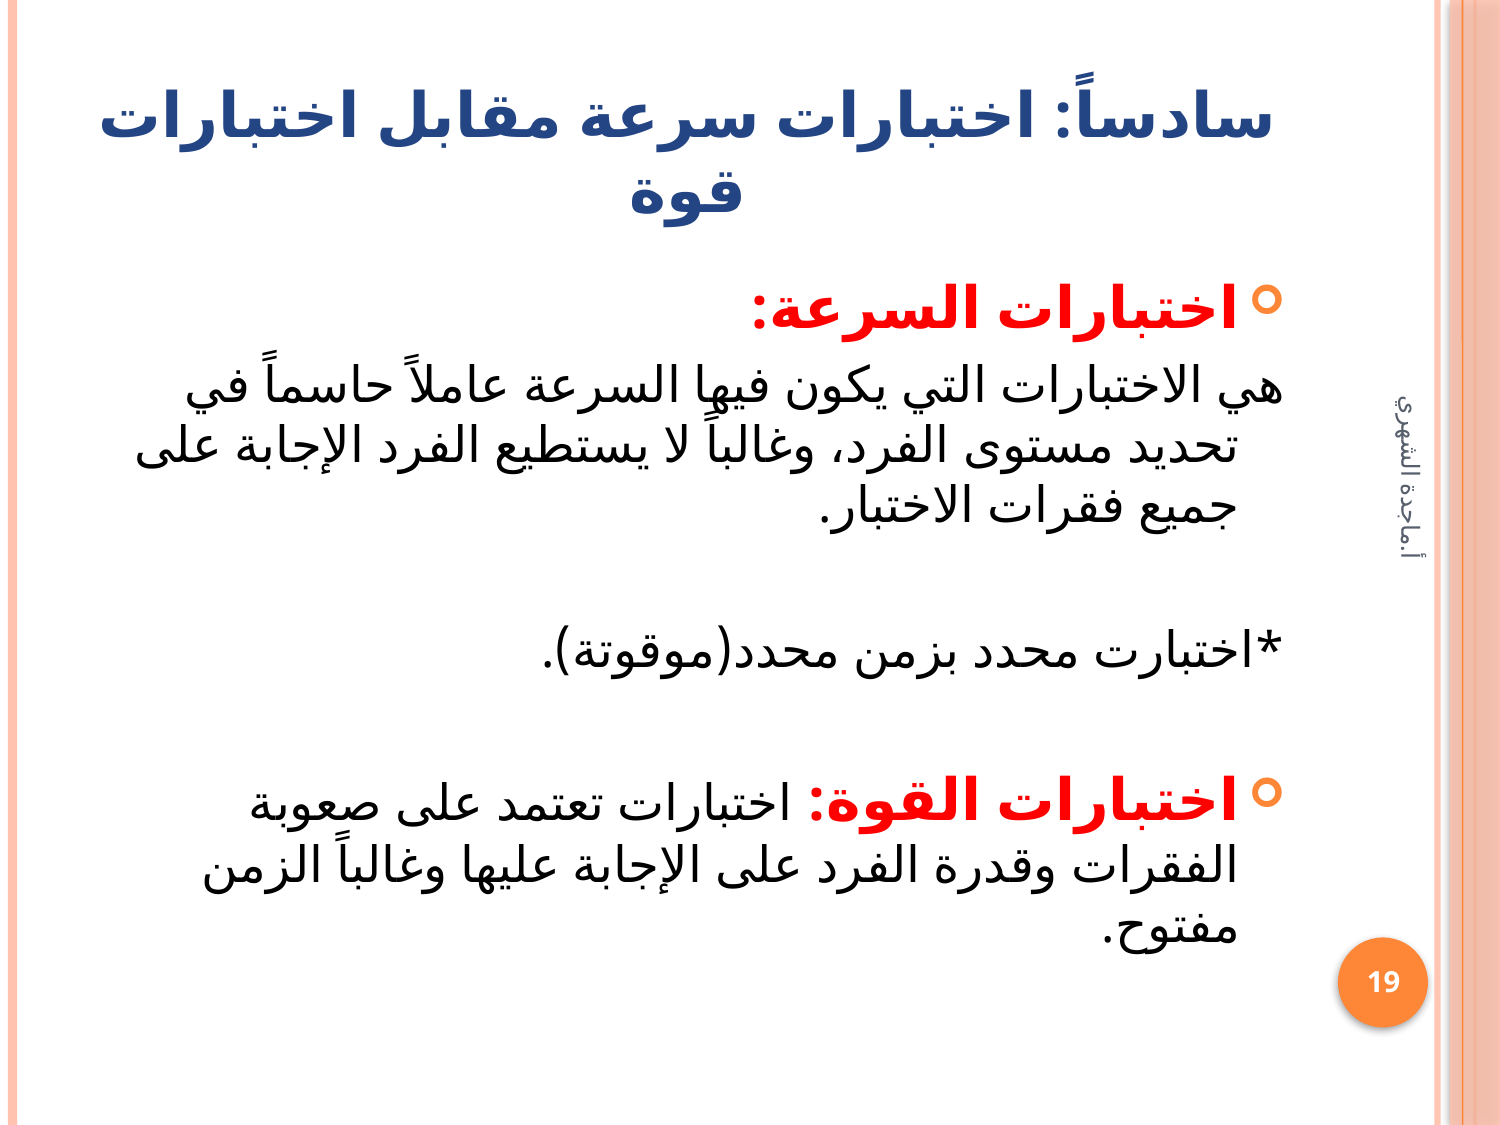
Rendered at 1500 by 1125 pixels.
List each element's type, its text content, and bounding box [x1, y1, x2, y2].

list اختبارات السرعة: هي الاختبارات التي يكون فيها السرعة عاملاً حاسماً في تحديد مستوى الفرد، وغالباً لا يستطيع الفرد الإجابة على جميع فقرات الاختبار. *اختبارت محدد بزمن محدد(موقوتة). اختبارات القوة: اختبارات تعتمد على صعوبة الفقرات وقدرة الفرد على الإجابة عليها وغالباً الزمن مفتوح. [75, 262, 1300, 1062]
title سادساً: اختبارات سرعة مقابل اختبارات قوة [75, 45, 1300, 233]
slide_number 19 [1333, 940, 1434, 1027]
footer أ.ماجدة الشهري [1379, 380, 1440, 906]
